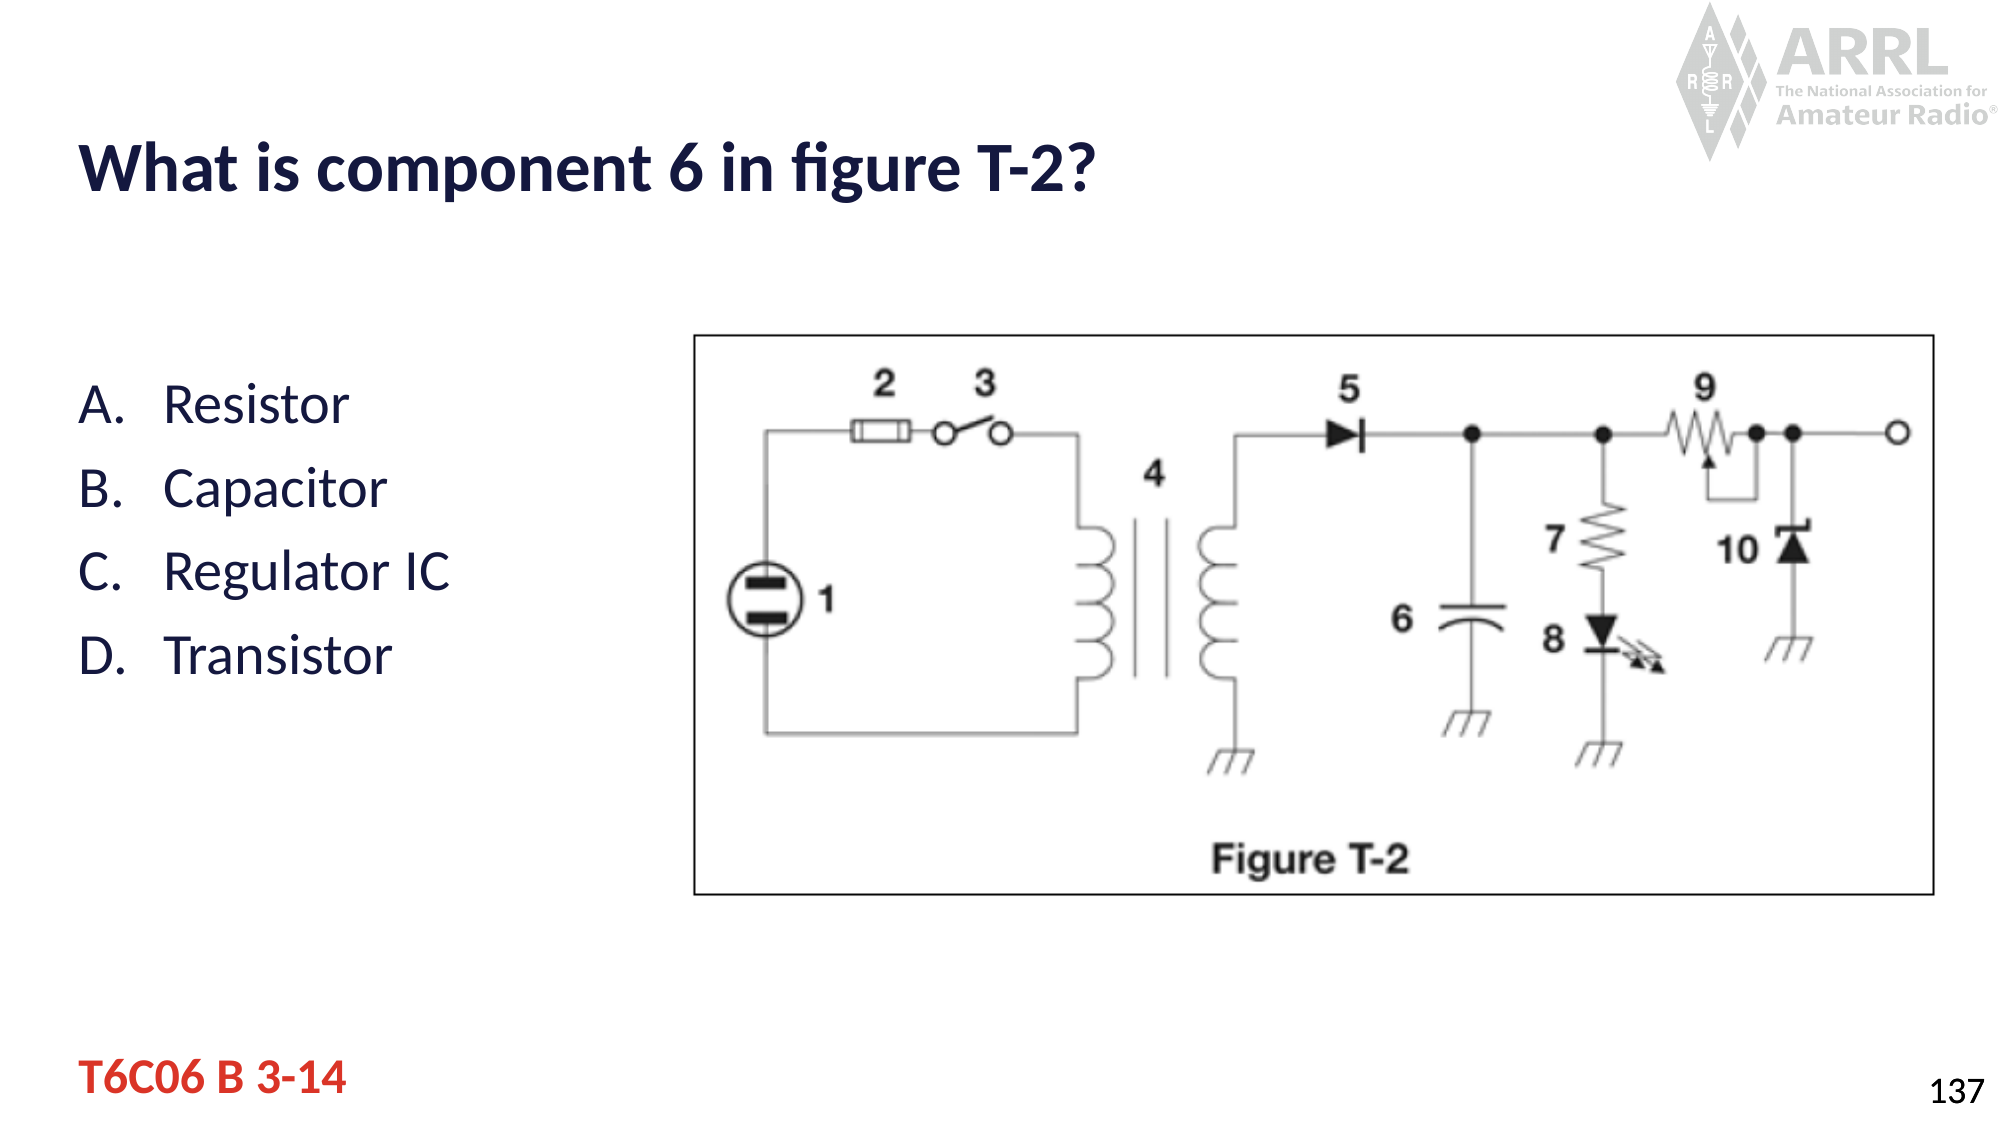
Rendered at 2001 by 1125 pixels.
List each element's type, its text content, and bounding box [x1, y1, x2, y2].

picture [686, 325, 1937, 898]
title What is component 6 in figure T-2? [63, 59, 1863, 278]
picture [1674, 0, 2000, 164]
list Resistor Capacitor Regulator IC Transistor [63, 365, 1863, 989]
text_box T6C06 B 3-14 [63, 1036, 921, 1112]
